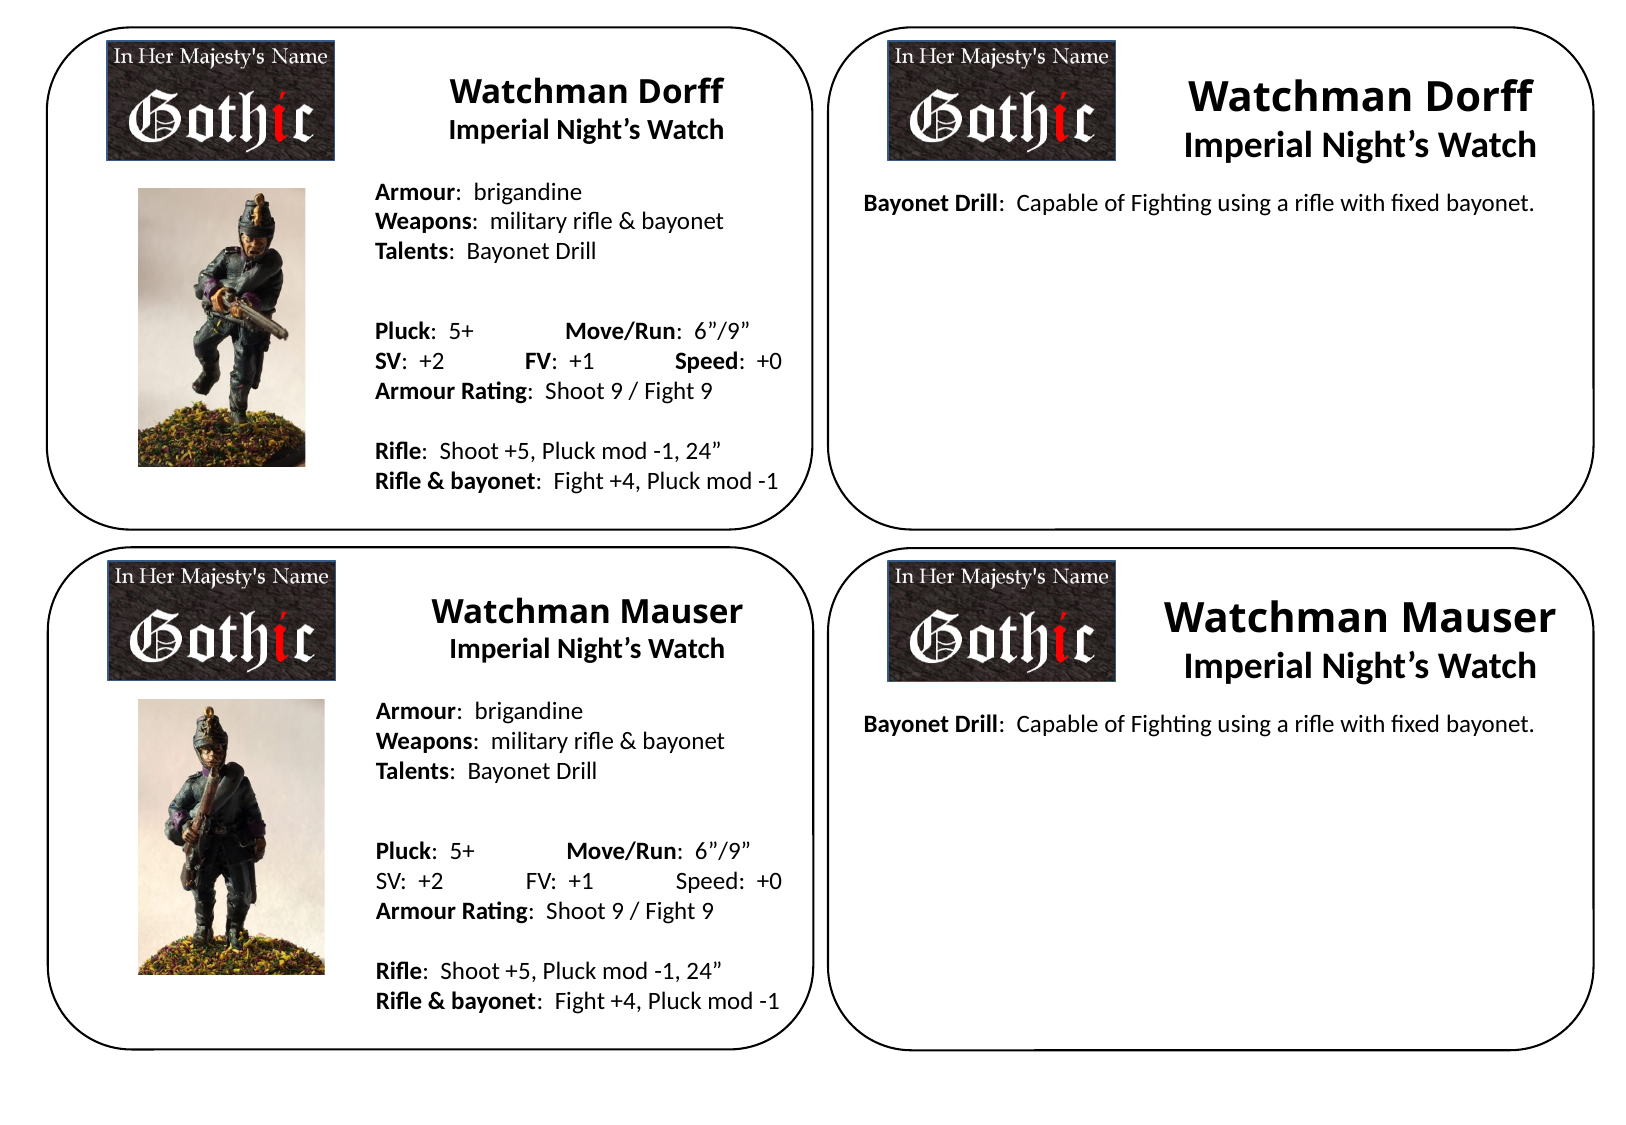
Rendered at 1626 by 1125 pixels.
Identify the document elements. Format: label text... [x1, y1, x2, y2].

picture [106, 40, 335, 161]
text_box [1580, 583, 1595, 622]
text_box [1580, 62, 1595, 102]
picture [887, 560, 1116, 682]
text_box [46, 546, 815, 1051]
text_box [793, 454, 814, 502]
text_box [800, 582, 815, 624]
picture [137, 188, 306, 467]
text_box [826, 547, 1595, 1052]
text_box [45, 26, 814, 531]
text_box Bayonet Drill: Capable of Fighting using a rifle with fixed bayonet. [848, 178, 1577, 224]
picture [887, 40, 1116, 161]
picture [107, 560, 336, 681]
text_box Bayonet Drill: Capable of Fighting using a rifle with fixed bayonet. [848, 699, 1577, 745]
picture [137, 699, 325, 975]
text_box [826, 26, 1595, 531]
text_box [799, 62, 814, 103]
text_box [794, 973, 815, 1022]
